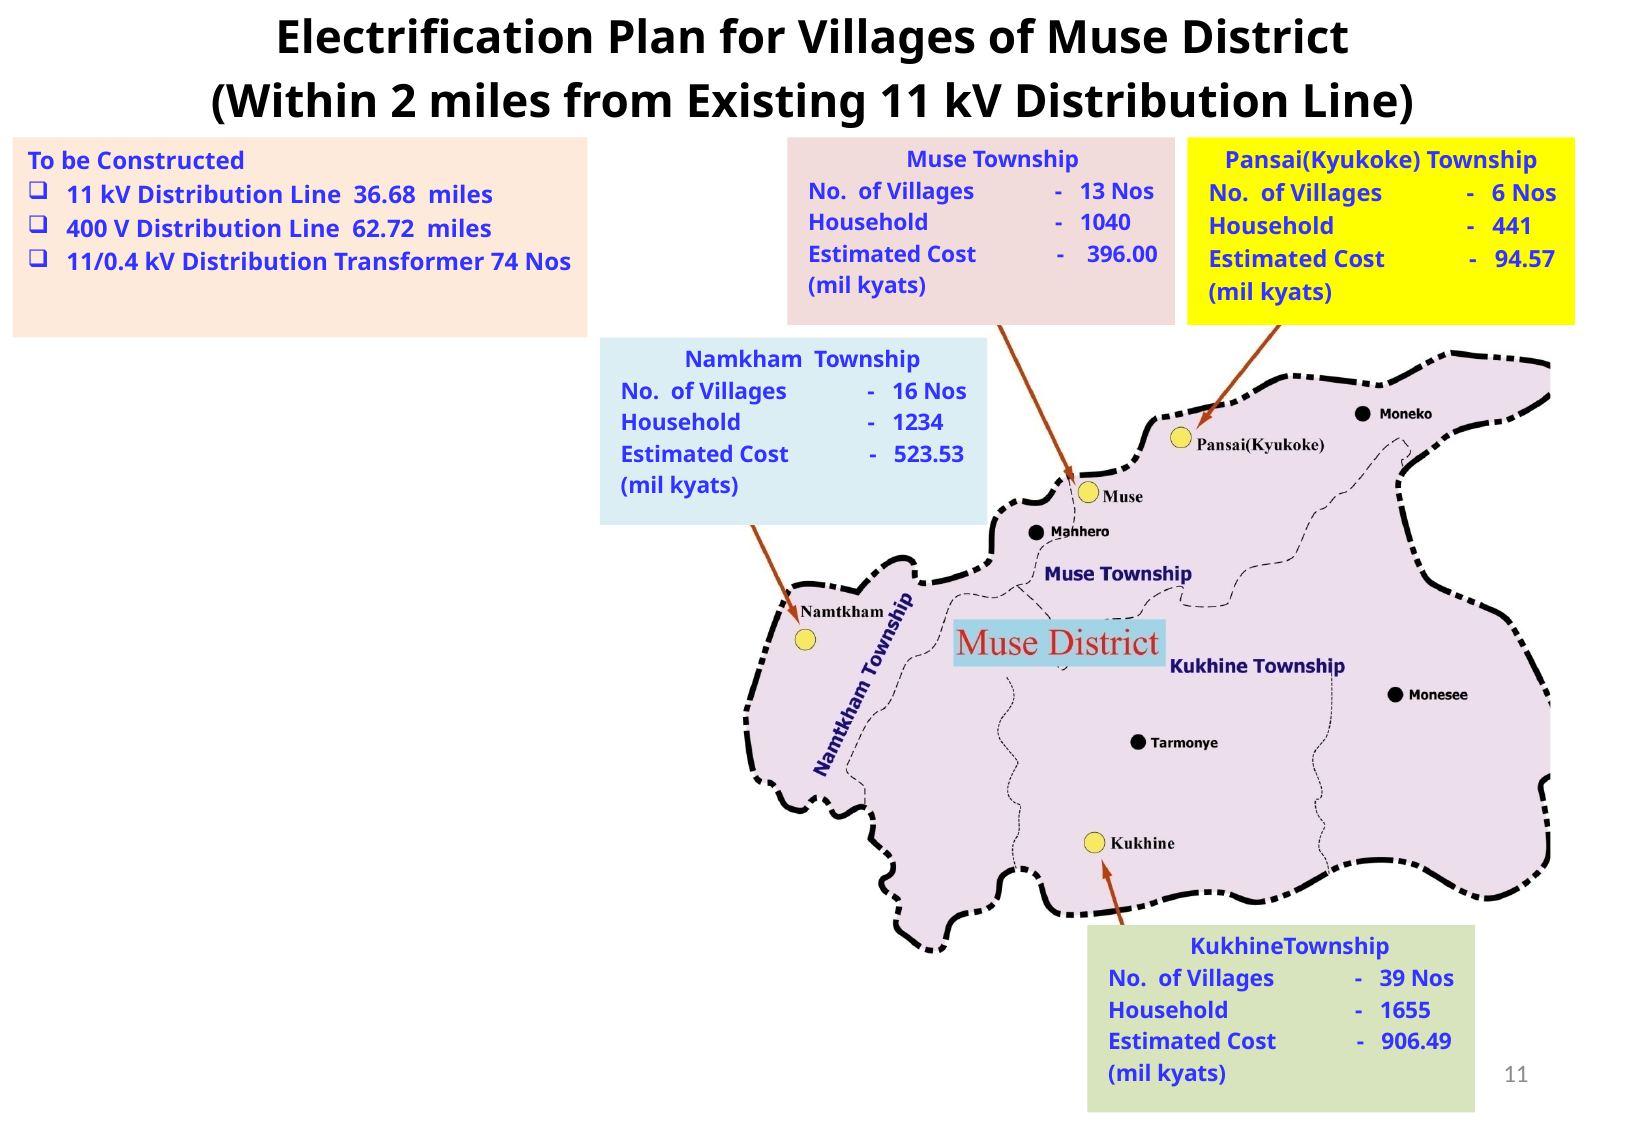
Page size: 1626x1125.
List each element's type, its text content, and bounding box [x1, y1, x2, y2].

picture [699, 262, 1551, 1051]
text_box Pansai(Kyukoke) Township No. of Villages - 6 Nos Household - 441 Estimated Cost - 94.57 (mil kyats) [1187, 137, 1575, 325]
text_box KukhineTownship No. of Villages - 39 Nos Household - 1655 Estimated Cost - 906.49 (mil kyats) [1087, 1060, 1475, 1113]
text_box Muse Township No. of Villages - 13 Nos Household - 1040 Estimated Cost - 396.00 (mil kyats) [787, 137, 1175, 260]
text_box Namkham Township No. of Villages - 16 Nos Household - 1234 Estimated Cost - 523.53 (mil kyats) [599, 337, 694, 525]
text_box To be Constructed 11 kV Distribution Line 36.68 miles 400 V Distribution Line 62.72 miles 11/0.4 kV Distribution Transformer 74 Nos [12, 137, 588, 338]
slide_number 11 [1164, 1060, 1544, 1103]
text_box Electrification Plan for Villages of Muse District (Within 2 miles from Existing 11 kV Distribution Line) [0, 0, 1625, 125]
